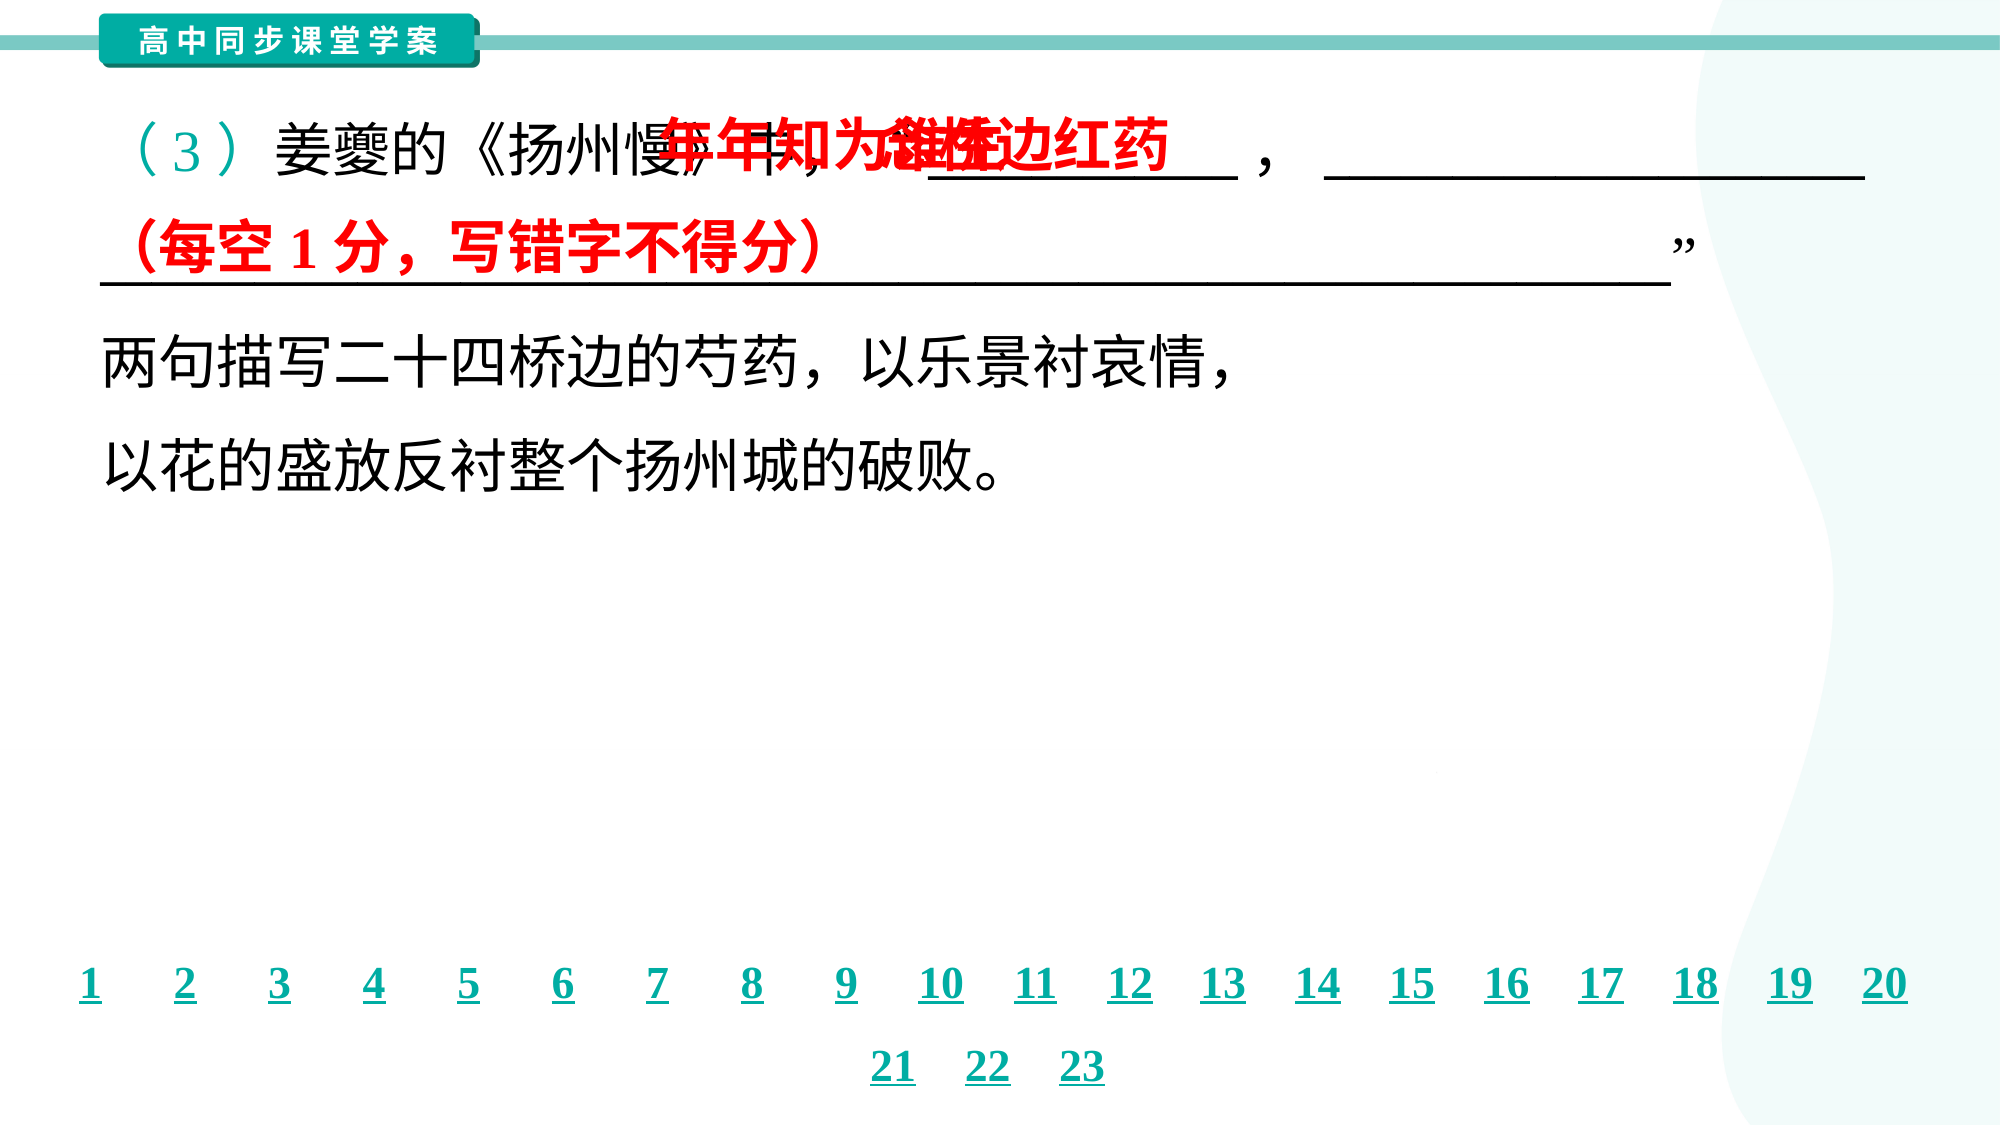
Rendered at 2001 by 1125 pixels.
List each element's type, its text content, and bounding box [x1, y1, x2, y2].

text_box （3）姜夔的《扬州慢》中，“____________，_____________________ _____________________________________________________________” 两句描写二十四桥边的芍药，以乐景衬哀情， 以花的盛放反衬整个扬州城的破败。 [100, 269, 1899, 489]
picture [0, 0, 2000, 1125]
text_box 年年知为谁生 （每空1分，写错字不得分） [100, 71, 1899, 269]
